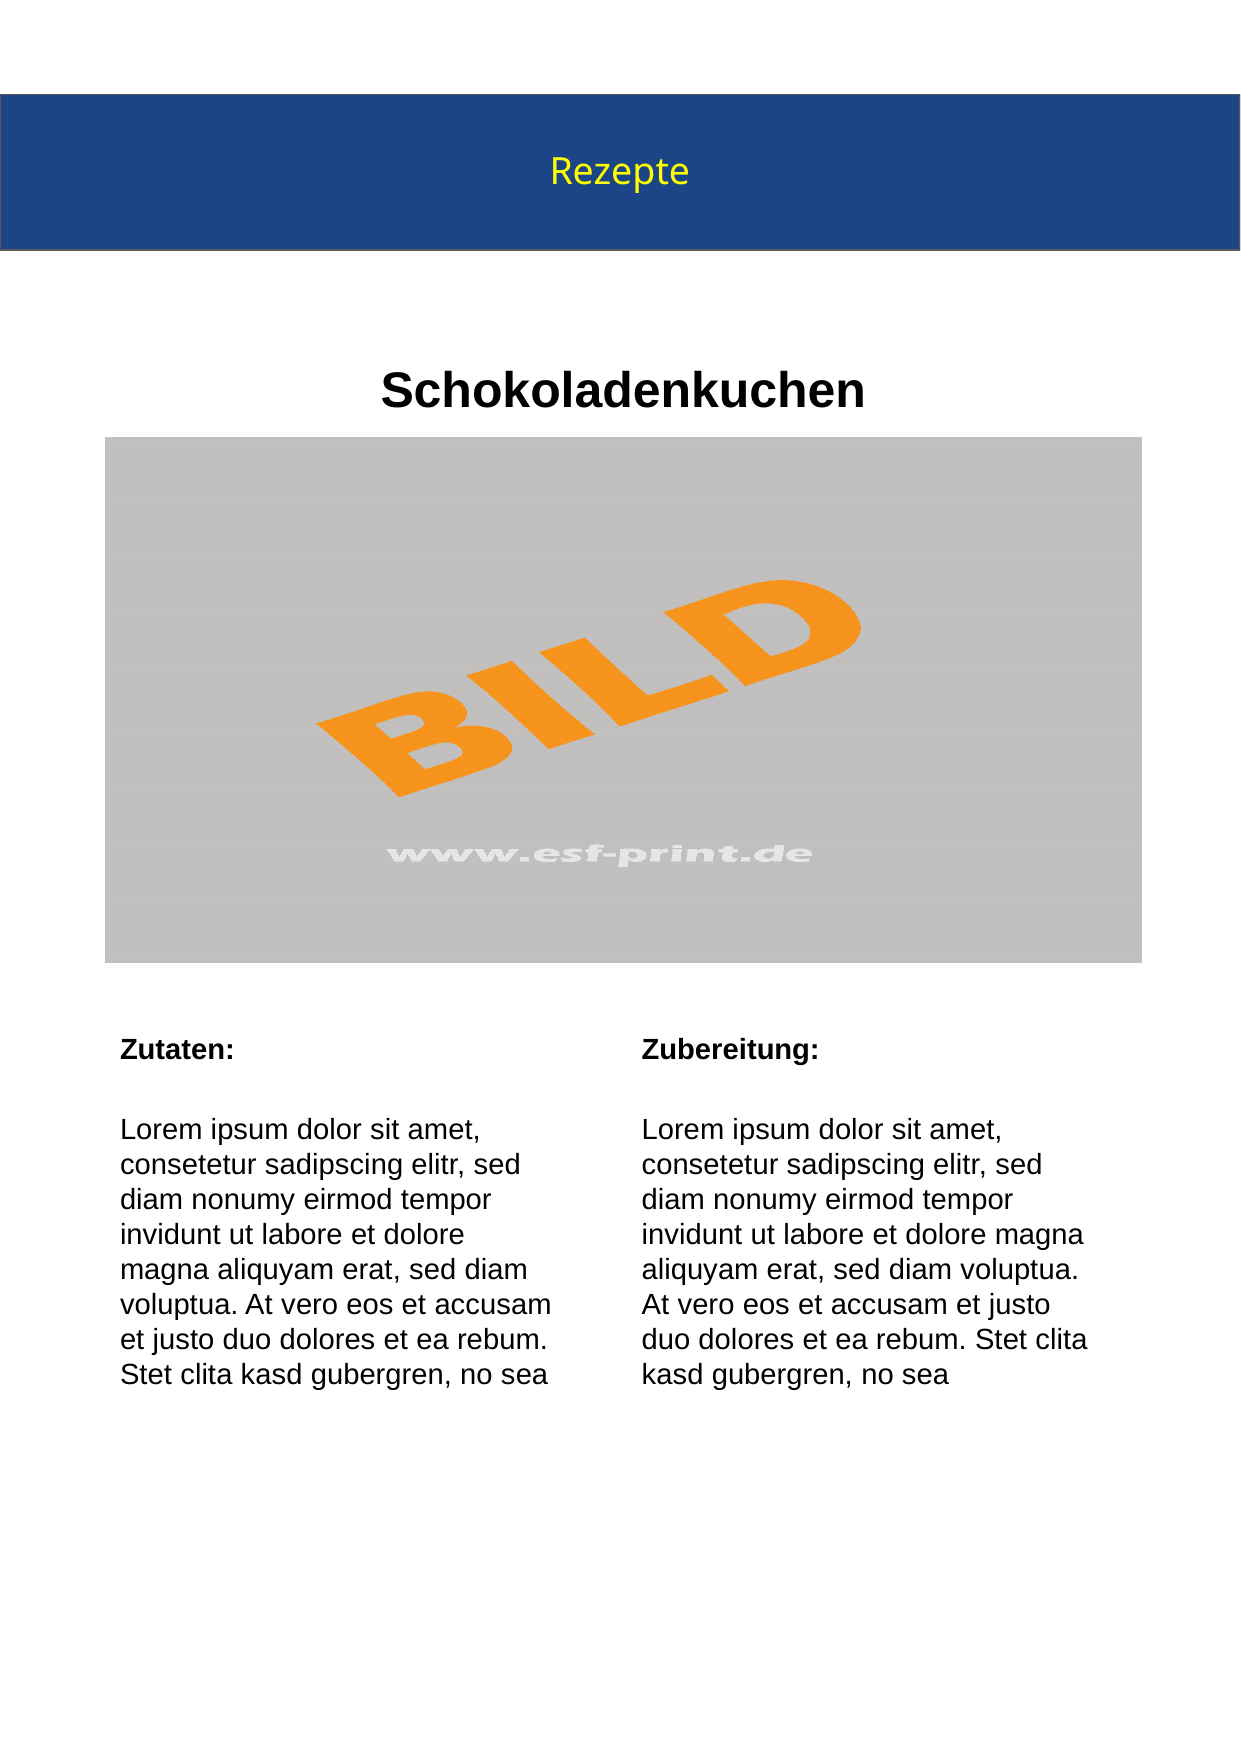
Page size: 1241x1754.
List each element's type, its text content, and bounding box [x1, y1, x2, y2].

text_box Lorem ipsum dolor sit amet, consetetur sadipscing elitr, sed diam nonumy eirmod tempor invidunt ut labore et dolore magna aliquyam erat, sed diam voluptua. At vero eos et accusam et justo duo dolores et ea rebum. Stet clita kasd gubergren, no sea [105, 1095, 574, 1622]
text_box Rezepte [239, 132, 1001, 213]
text_box Schokoladenkuchen [105, 337, 1142, 436]
text_box Lorem ipsum dolor sit amet, consetetur sadipscing elitr, sed diam nonumy eirmod tempor invidunt ut labore et dolore magna aliquyam erat, sed diam voluptua. At vero eos et accusam et justo duo dolores et ea rebum. Stet clita kasd gubergren, no sea [626, 1095, 1119, 1622]
text_box Zubereitung: [626, 1015, 1142, 1116]
picture [104, 437, 1142, 964]
text_box [0, 94, 1241, 251]
text_box Zutaten: [105, 1015, 470, 1095]
